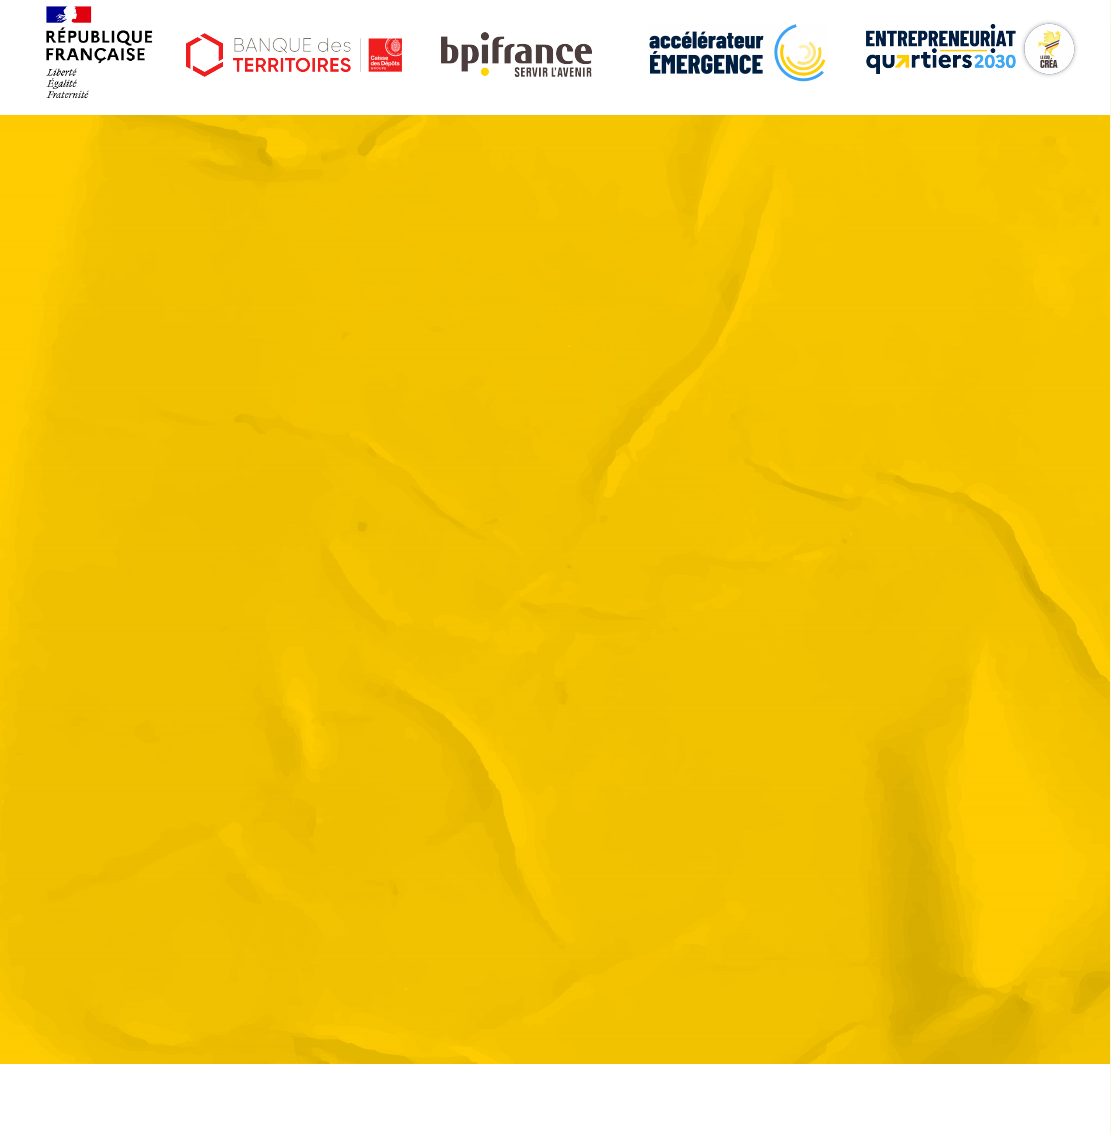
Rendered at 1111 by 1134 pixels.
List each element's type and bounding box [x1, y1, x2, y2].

picture [186, 33, 402, 77]
picture [0, 115, 1111, 1064]
picture [866, 17, 1081, 81]
picture [646, 17, 828, 87]
picture [30, 0, 168, 114]
picture [441, 32, 592, 77]
